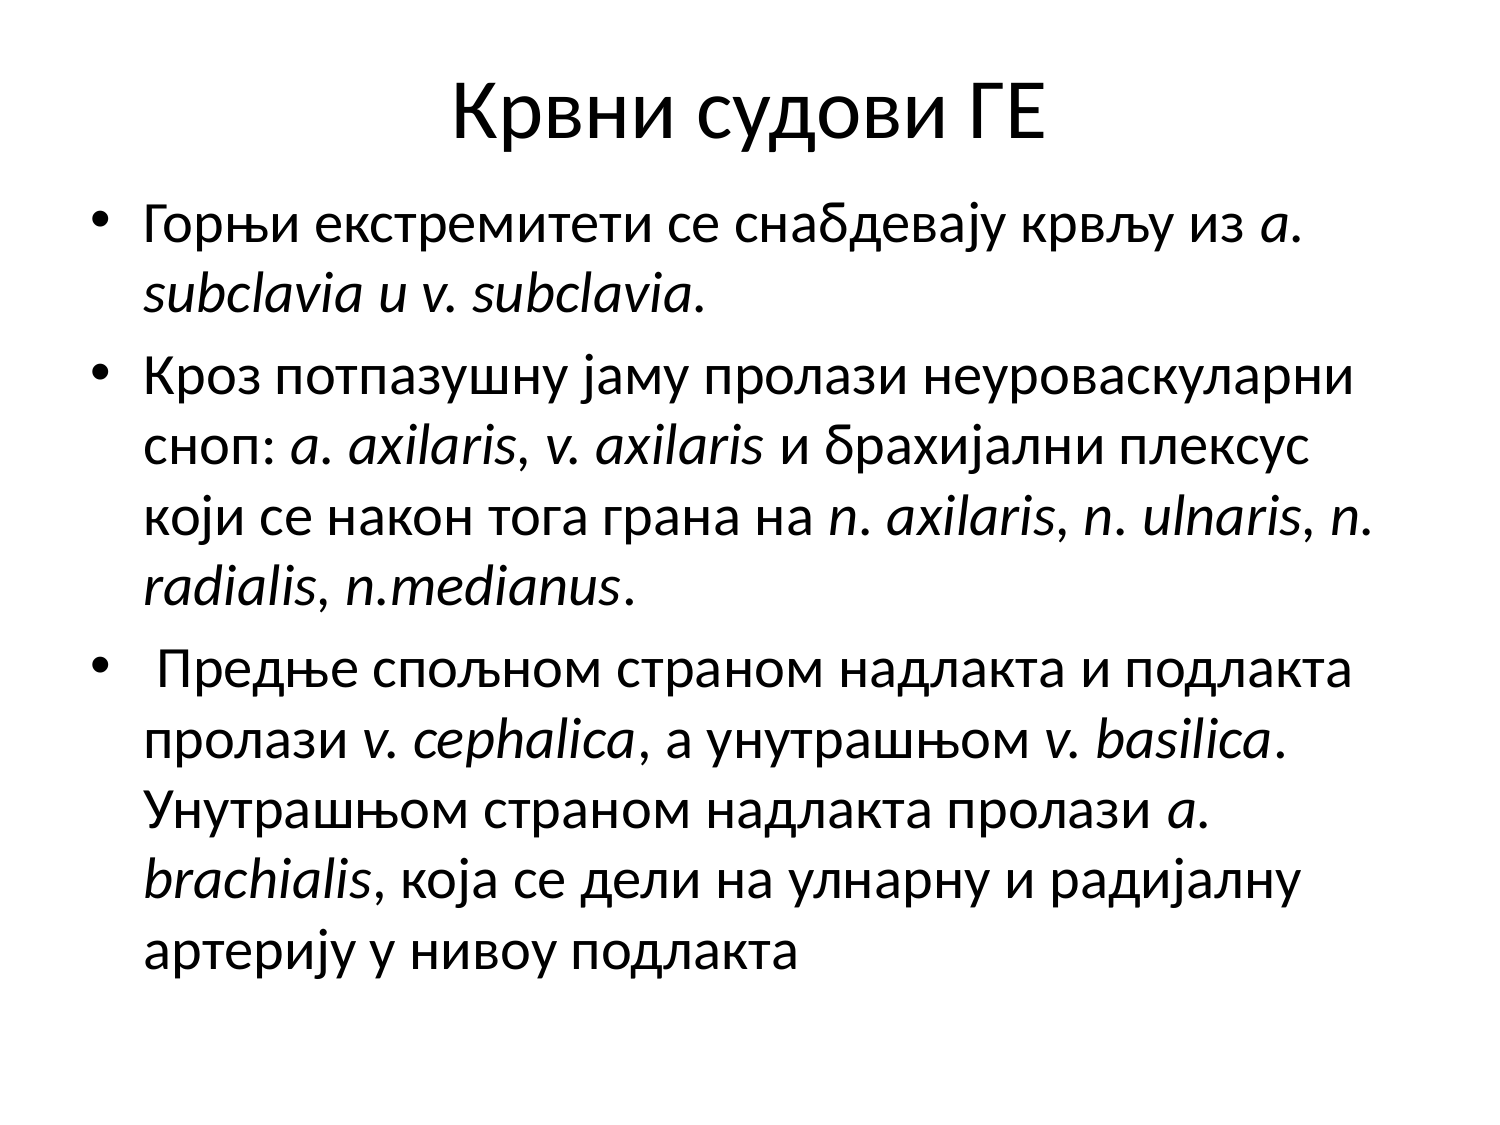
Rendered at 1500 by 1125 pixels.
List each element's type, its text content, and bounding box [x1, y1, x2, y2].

title Крвни судови ГЕ [75, 45, 1425, 164]
list Горњи екстремитети се снабдевају крвљу из a. subclavia и v. subclavia. Кроз потпазушну јаму пролази неуроваскуларни сноп: а. axilaris, v. axilaris и брахијални плексус који се након тога грана на n. axilaris, n. ulnaris, n. radialis, n.medianus. Предње спољном страном надлакта и подлакта пролази v. cephalica, а унутрашњом v. basilica. Унутрашњом страном надлакта пролази a. brachialis, која се дели на улнарну и радијалну артерију у нивоу подлакта [75, 175, 1425, 1005]
